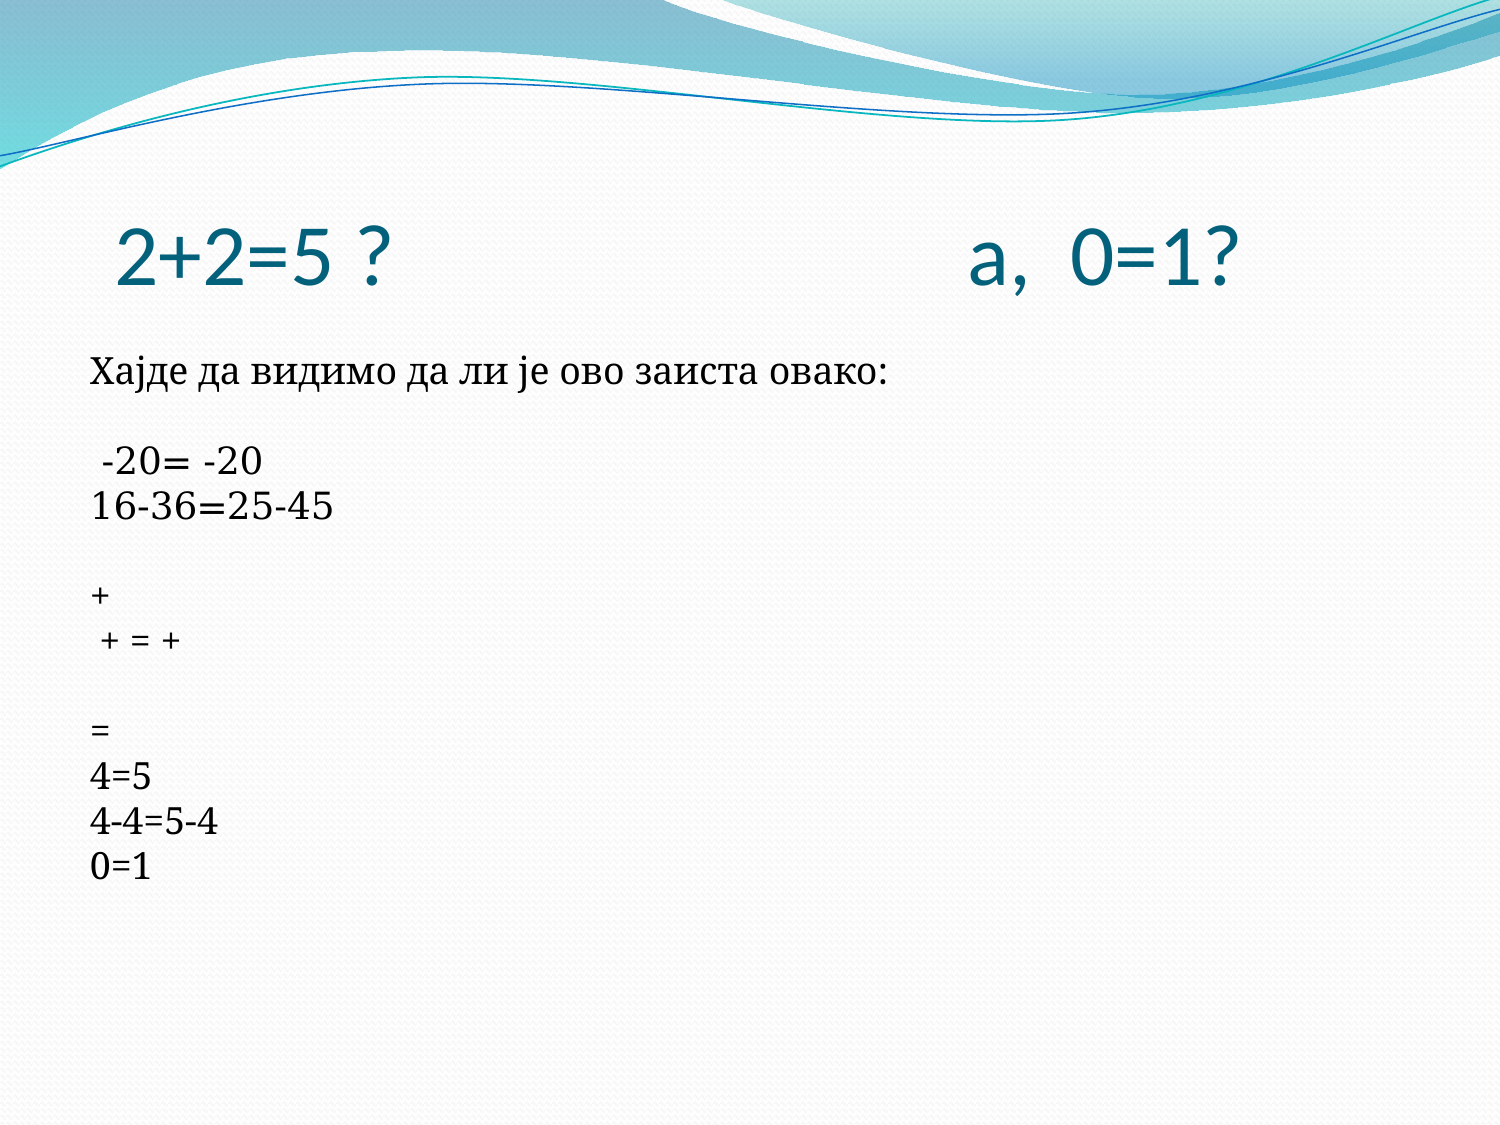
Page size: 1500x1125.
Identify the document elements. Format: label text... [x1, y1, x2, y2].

title 2+2=5 ? a, 0=1? [75, 115, 1438, 303]
